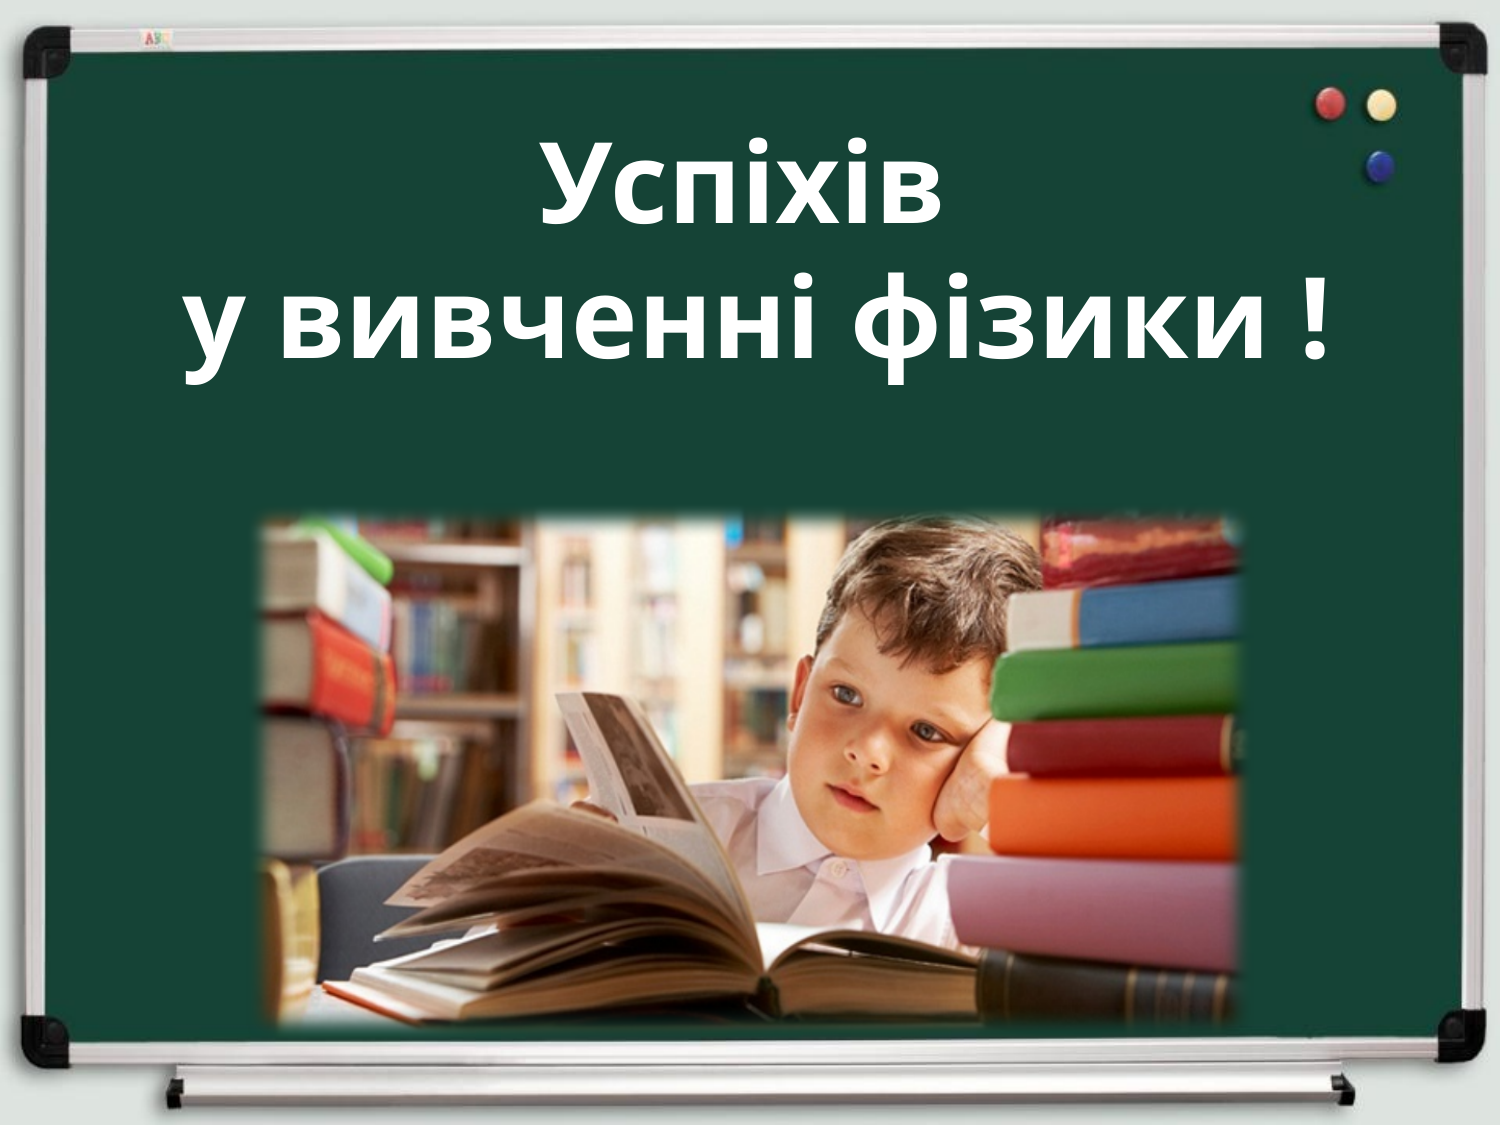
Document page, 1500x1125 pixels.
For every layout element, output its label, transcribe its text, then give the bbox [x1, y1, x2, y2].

title Успіхів у вивченні фізики ! [81, 152, 1433, 341]
picture [0, 0, 1500, 1125]
